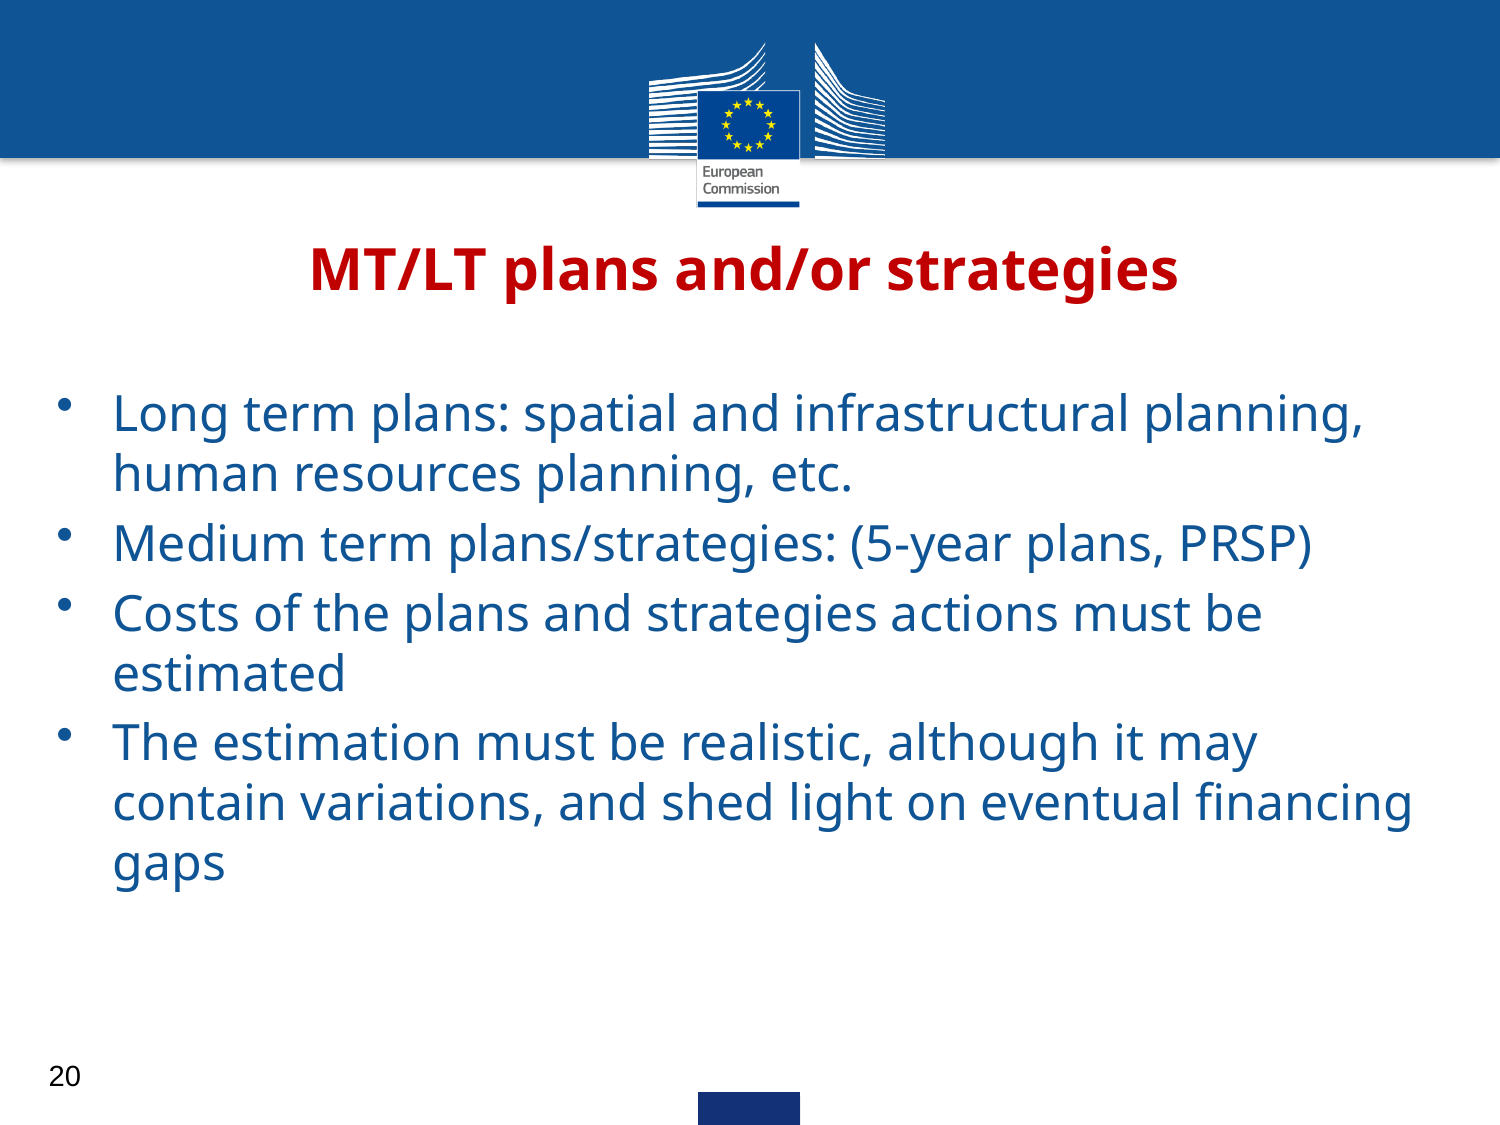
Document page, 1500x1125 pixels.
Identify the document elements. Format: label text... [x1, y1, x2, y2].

list Long term plans: spatial and infrastructural planning, human resources planning, etc. Medium term plans/strategies: (5-year plans, PRSP) Costs of the plans and strategies actions must be estimated The estimation must be realistic, although it may contain variations, and shed light on eventual financing gaps [41, 373, 1459, 1064]
picture [649, 42, 885, 208]
slide_number 20 [0, 1049, 97, 1125]
title MT/LT plans and/or strategies [29, 220, 1459, 314]
